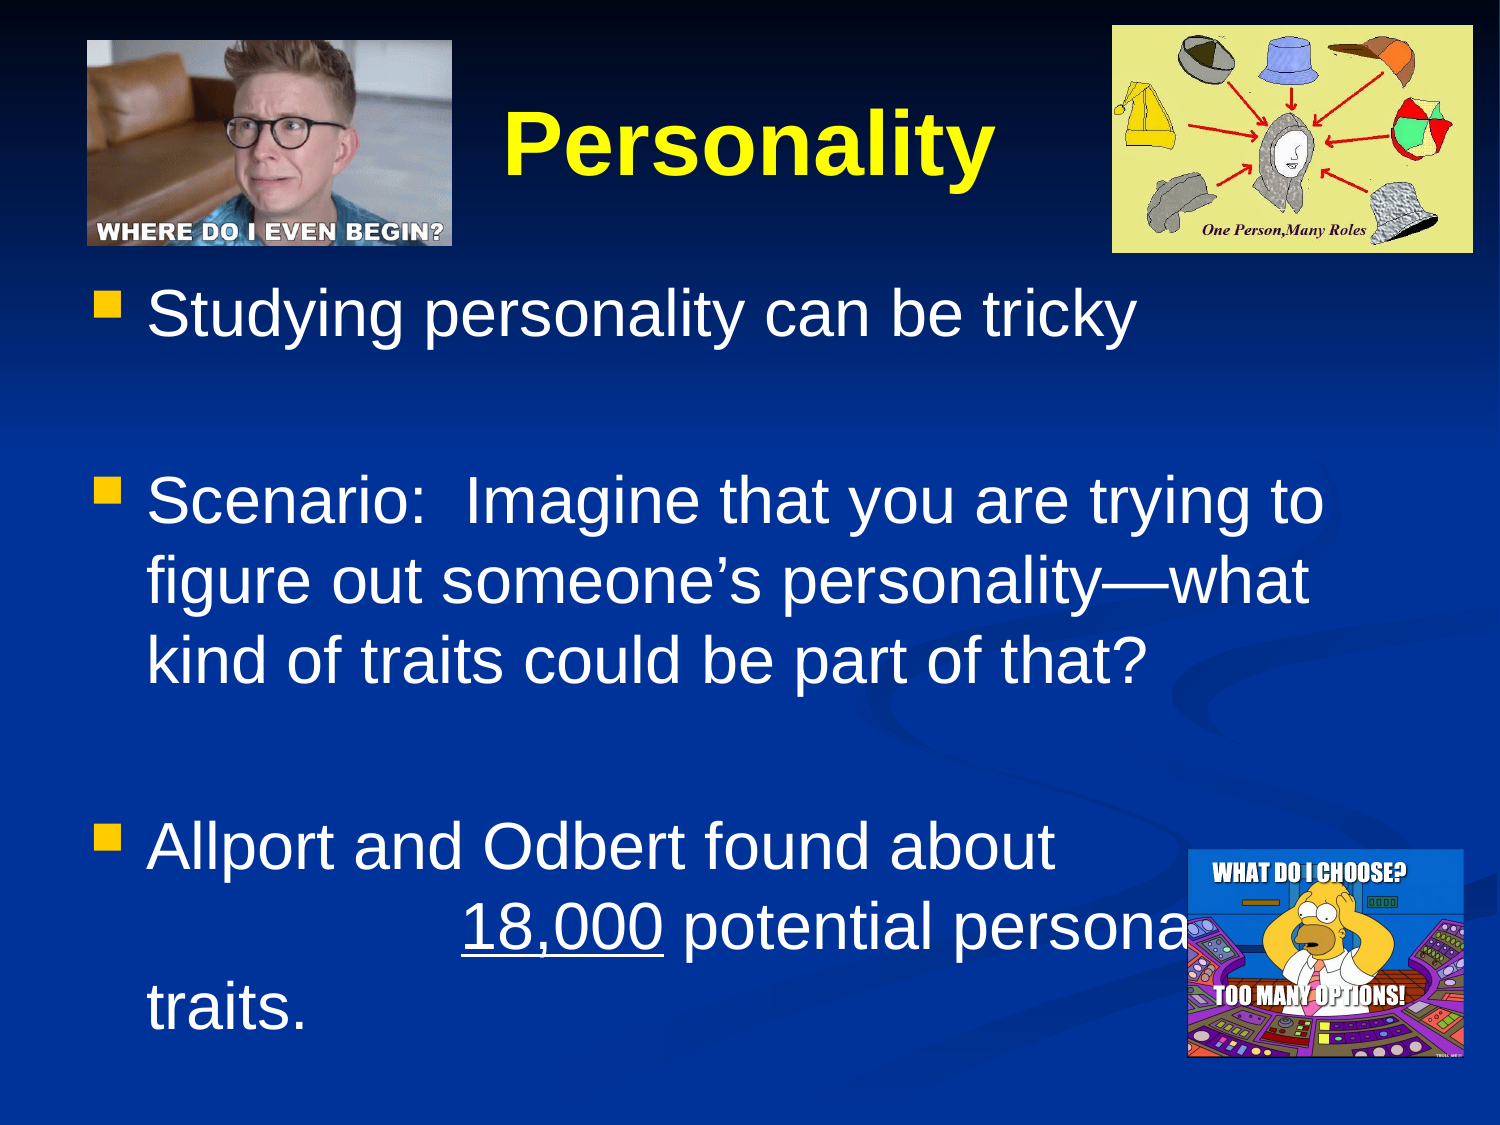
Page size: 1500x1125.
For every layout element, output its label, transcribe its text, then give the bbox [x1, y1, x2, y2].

list Studying personality can be tricky Scenario: Imagine that you are trying to figure out someone’s personality—what kind of traits could be part of that? Allport and Odbert found about 18,000 potential personality traits. [75, 262, 1425, 1005]
picture [87, 40, 452, 246]
picture [1187, 849, 1465, 1059]
title Personality [75, 45, 82, 233]
picture [1112, 24, 1473, 253]
title Personality [454, 45, 1107, 233]
